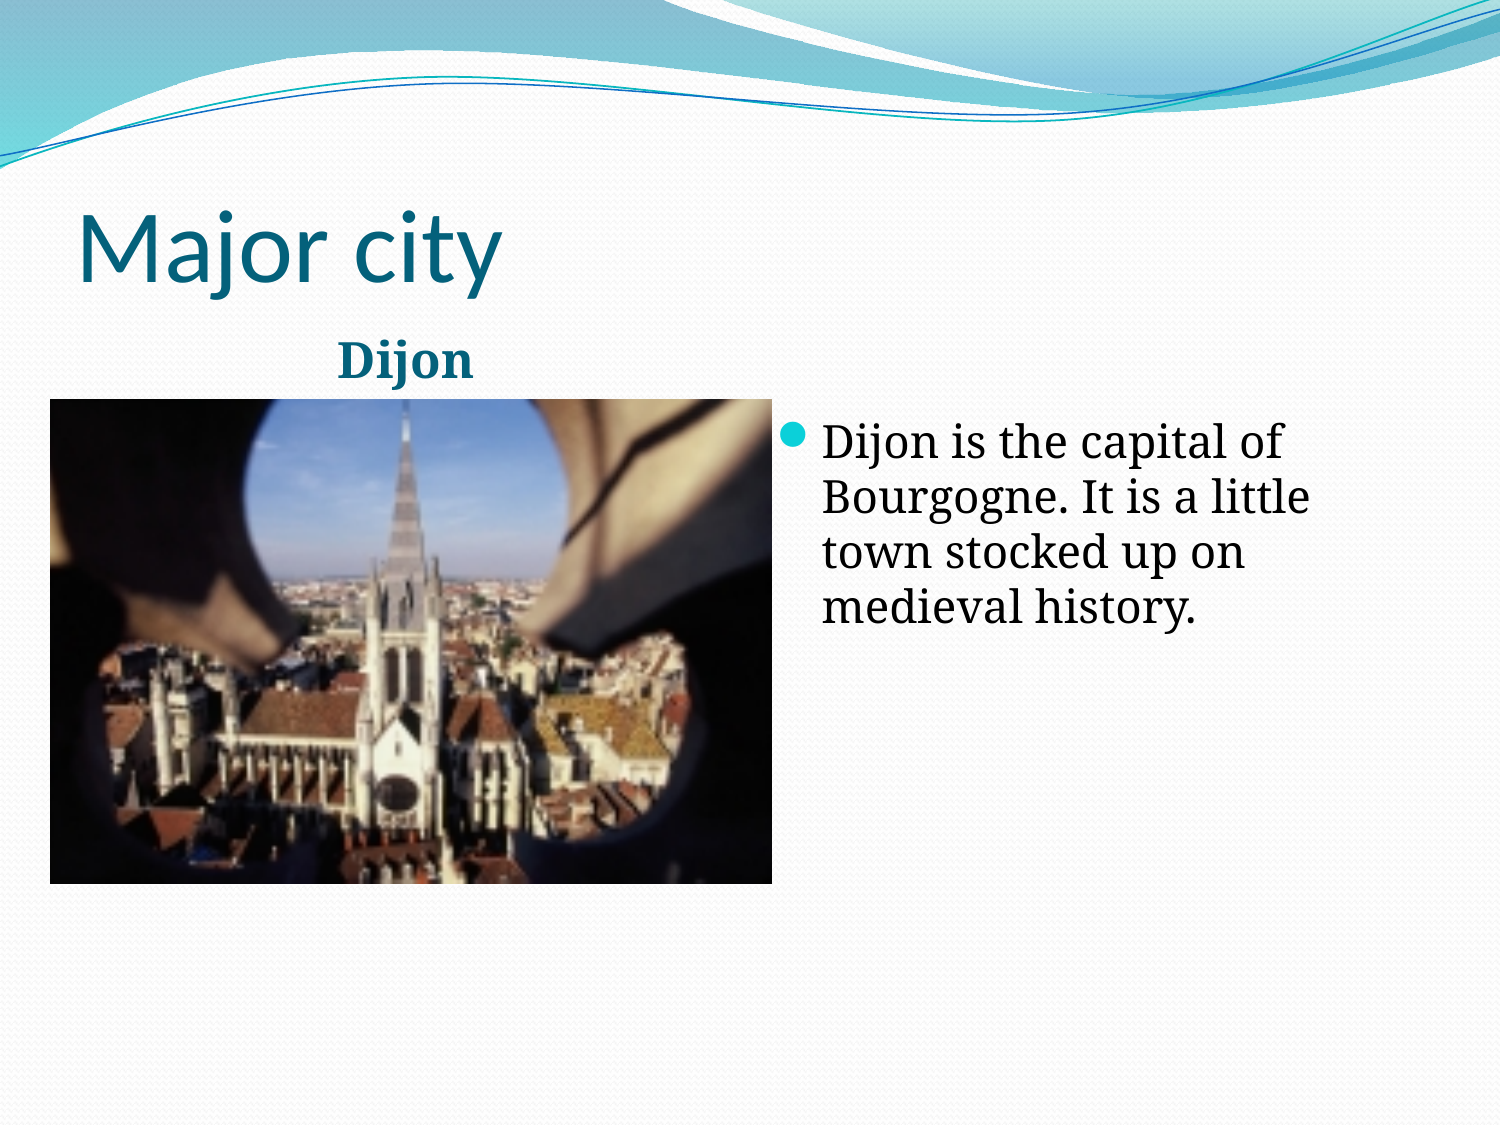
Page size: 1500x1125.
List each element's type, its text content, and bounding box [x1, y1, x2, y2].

list Dijon [75, 304, 738, 399]
list Dijon is the capital of Bourgogne. It is a little town stocked up on medieval history. [761, 412, 1425, 1044]
title Major city [75, 115, 1425, 303]
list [49, 399, 773, 884]
